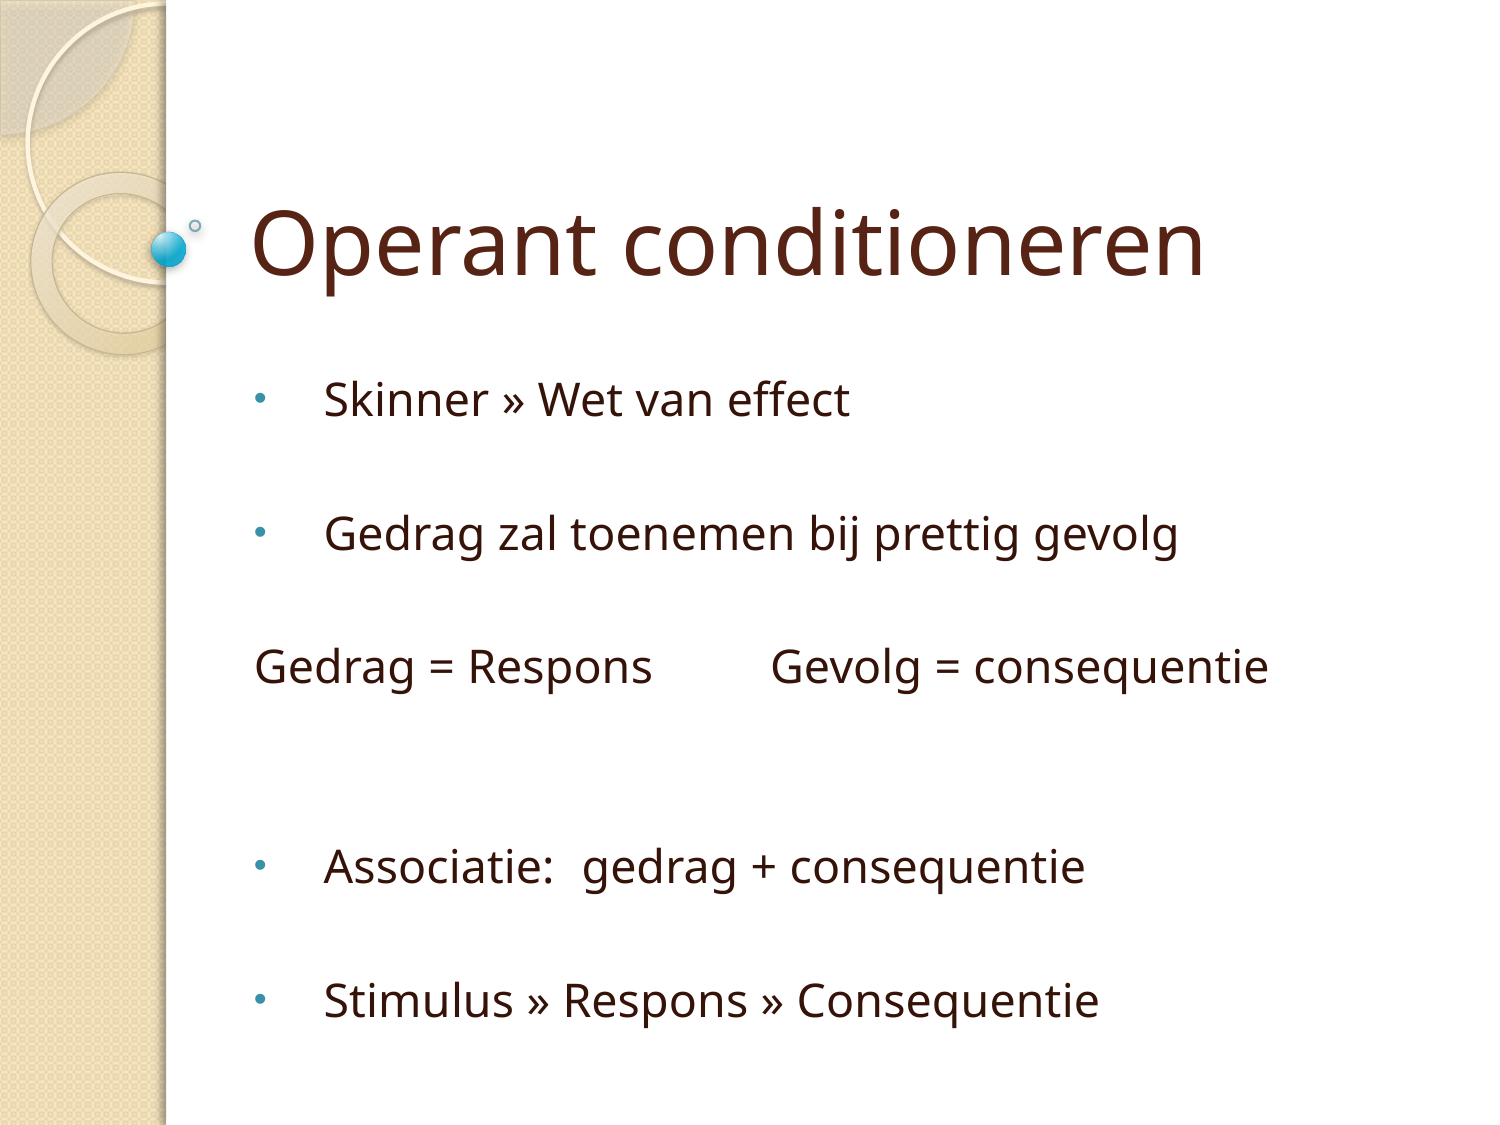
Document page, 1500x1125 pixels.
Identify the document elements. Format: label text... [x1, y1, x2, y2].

subtitle Skinner » Wet van effect Gedrag zal toenemen bij prettig gevolg Gedrag = Respons Gevolg = consequentie Associatie: gedrag + consequentie Stimulus » Respons » Consequentie [234, 303, 1450, 1035]
title Operant conditioneren [234, 59, 1450, 301]
